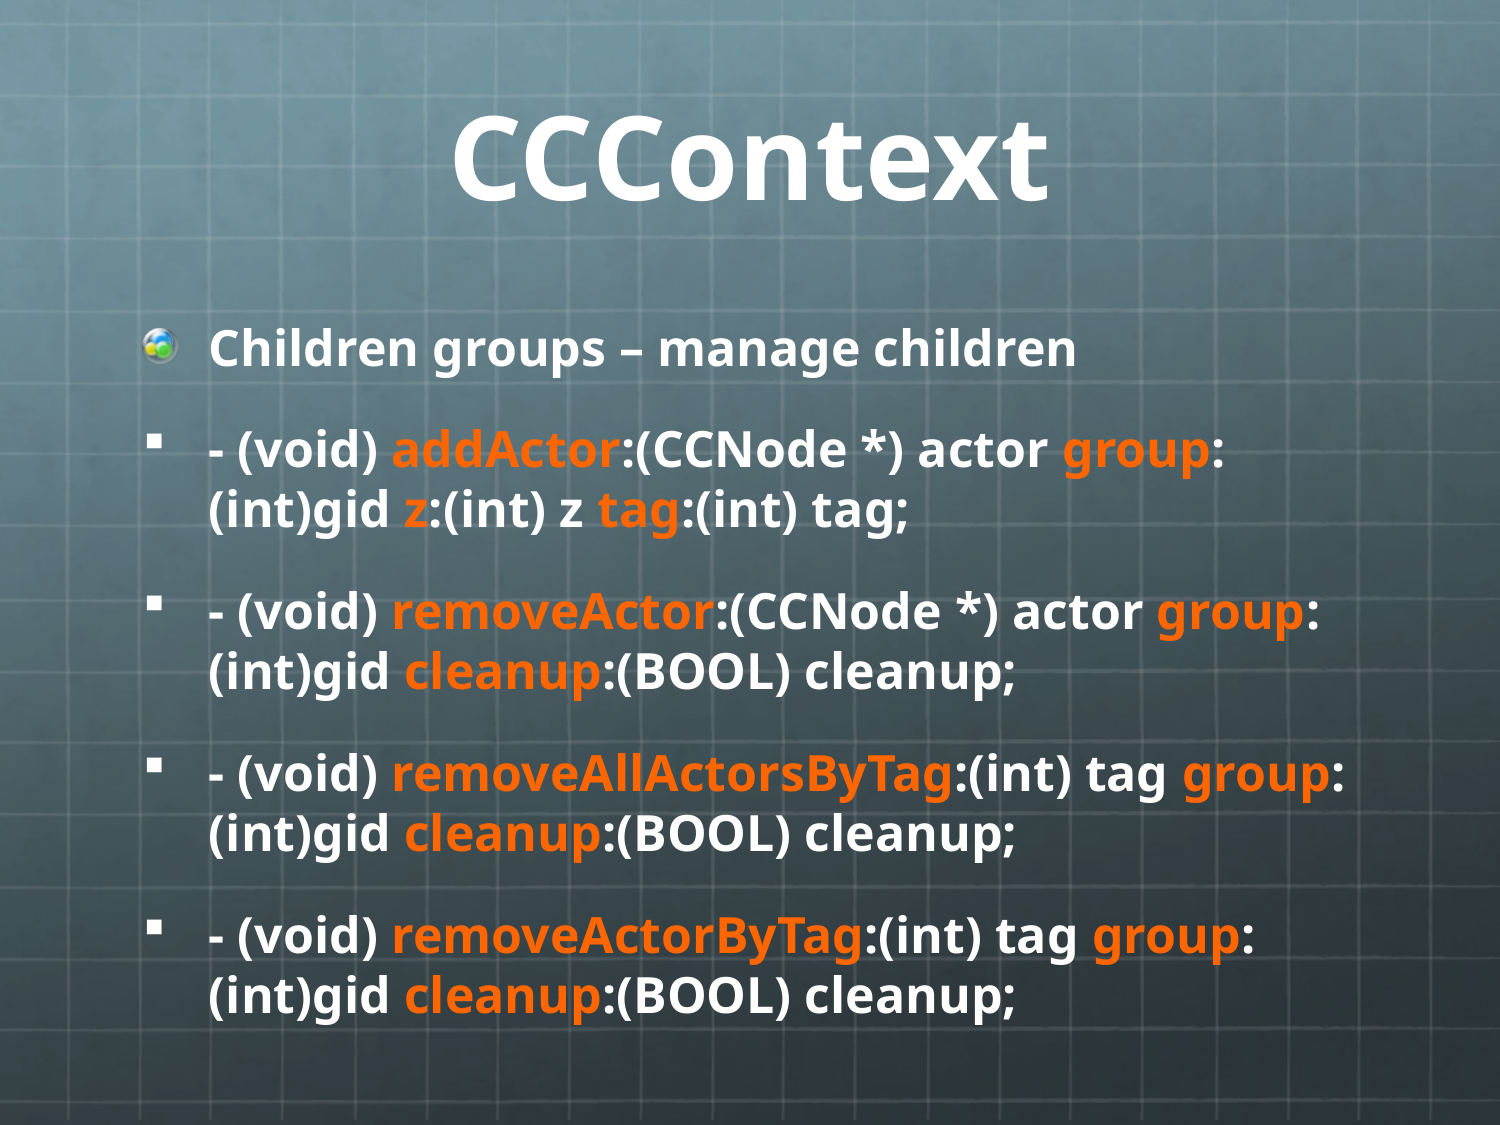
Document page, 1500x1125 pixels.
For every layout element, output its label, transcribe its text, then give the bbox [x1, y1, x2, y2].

picture [0, 0, 1500, 1125]
list Children groups – manage children - (void) addActor:(CCNode *) actor group:(int)gid z:(int) z tag:(int) tag; - (void) removeActor:(CCNode *) actor group:(int)gid cleanup:(BOOL) cleanup; - (void) removeAllActorsByTag:(int) tag group:(int)gid cleanup:(BOOL) cleanup; - (void) removeActorByTag:(int) tag group:(int)gid cleanup:(BOOL) cleanup; [127, 308, 1372, 1070]
title CCContext [127, 17, 1372, 289]
